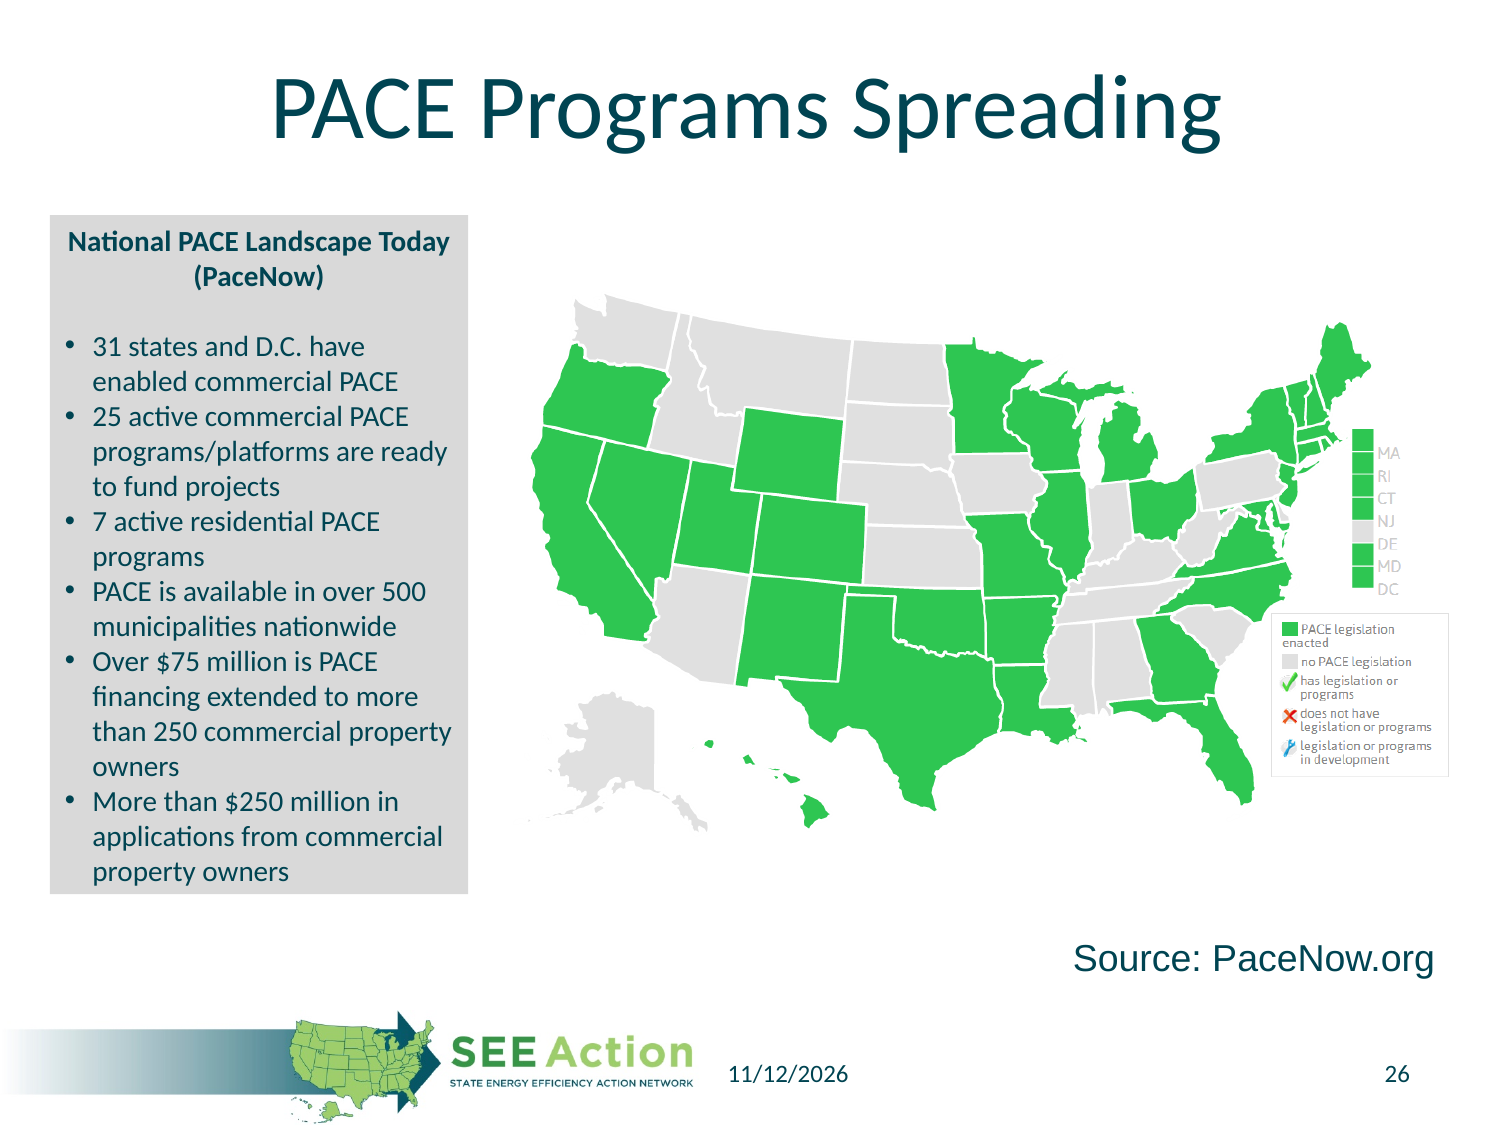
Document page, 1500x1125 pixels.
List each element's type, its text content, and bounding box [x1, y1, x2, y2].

text_box National PACE Landscape Today (PaceNow) 31 states and D.C. have enabled commercial PACE 25 active commercial PACE programs/platforms are ready to fund projects 7 active residential PACE programs PACE is available in over 500 municipalities nationwide Over $75 million is PACE financing extended to more than 250 commercial property owners More than $250 million in applications from commercial property owners [48, 213, 470, 896]
text_box Source: PaceNow.org [1058, 926, 1500, 987]
slide_number 25 [1074, 1042, 1425, 1103]
title PACE Programs Spreading [71, 8, 1423, 197]
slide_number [712, 1042, 1063, 1103]
picture [449, 274, 1491, 843]
picture [0, 1010, 713, 1125]
